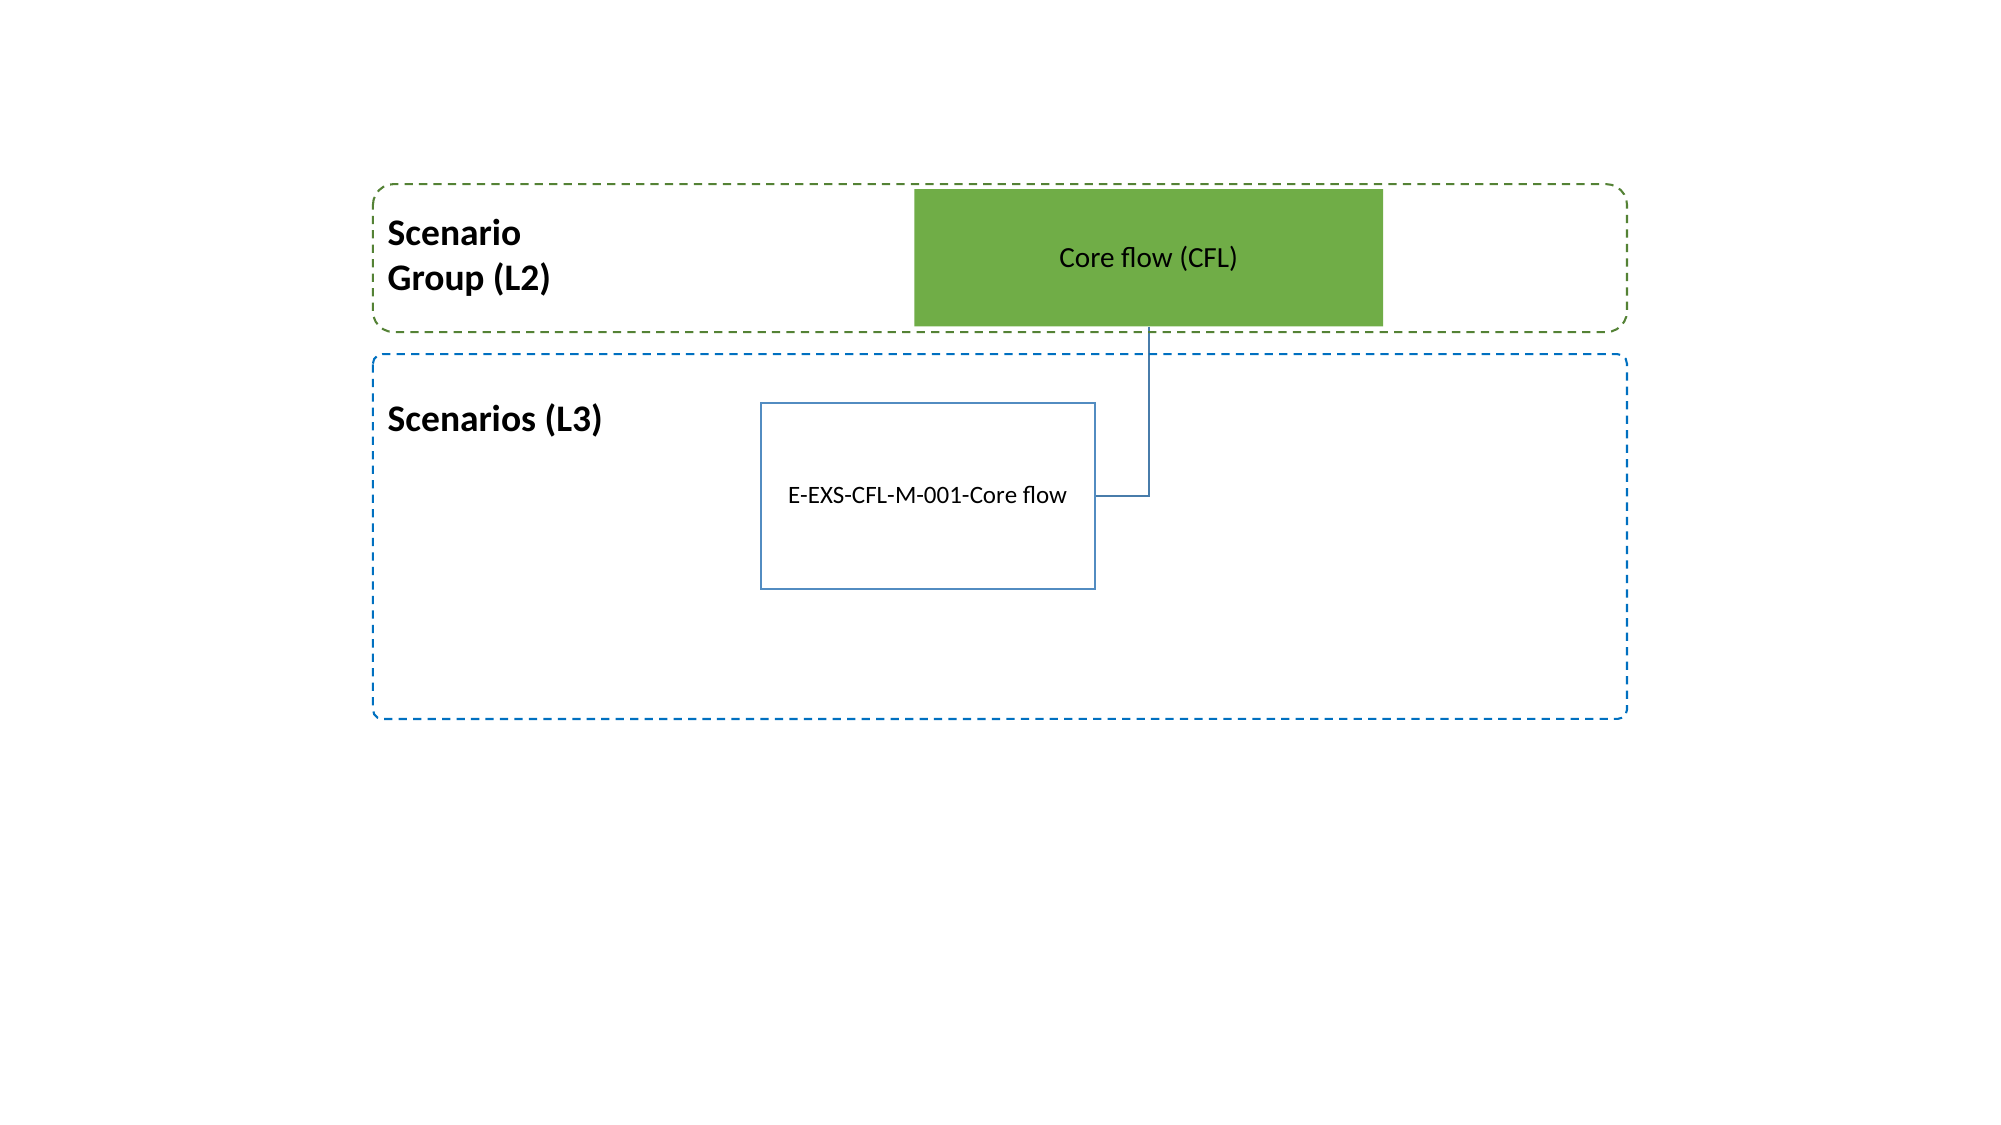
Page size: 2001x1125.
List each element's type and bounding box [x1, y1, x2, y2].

text_box [372, 184, 1628, 719]
